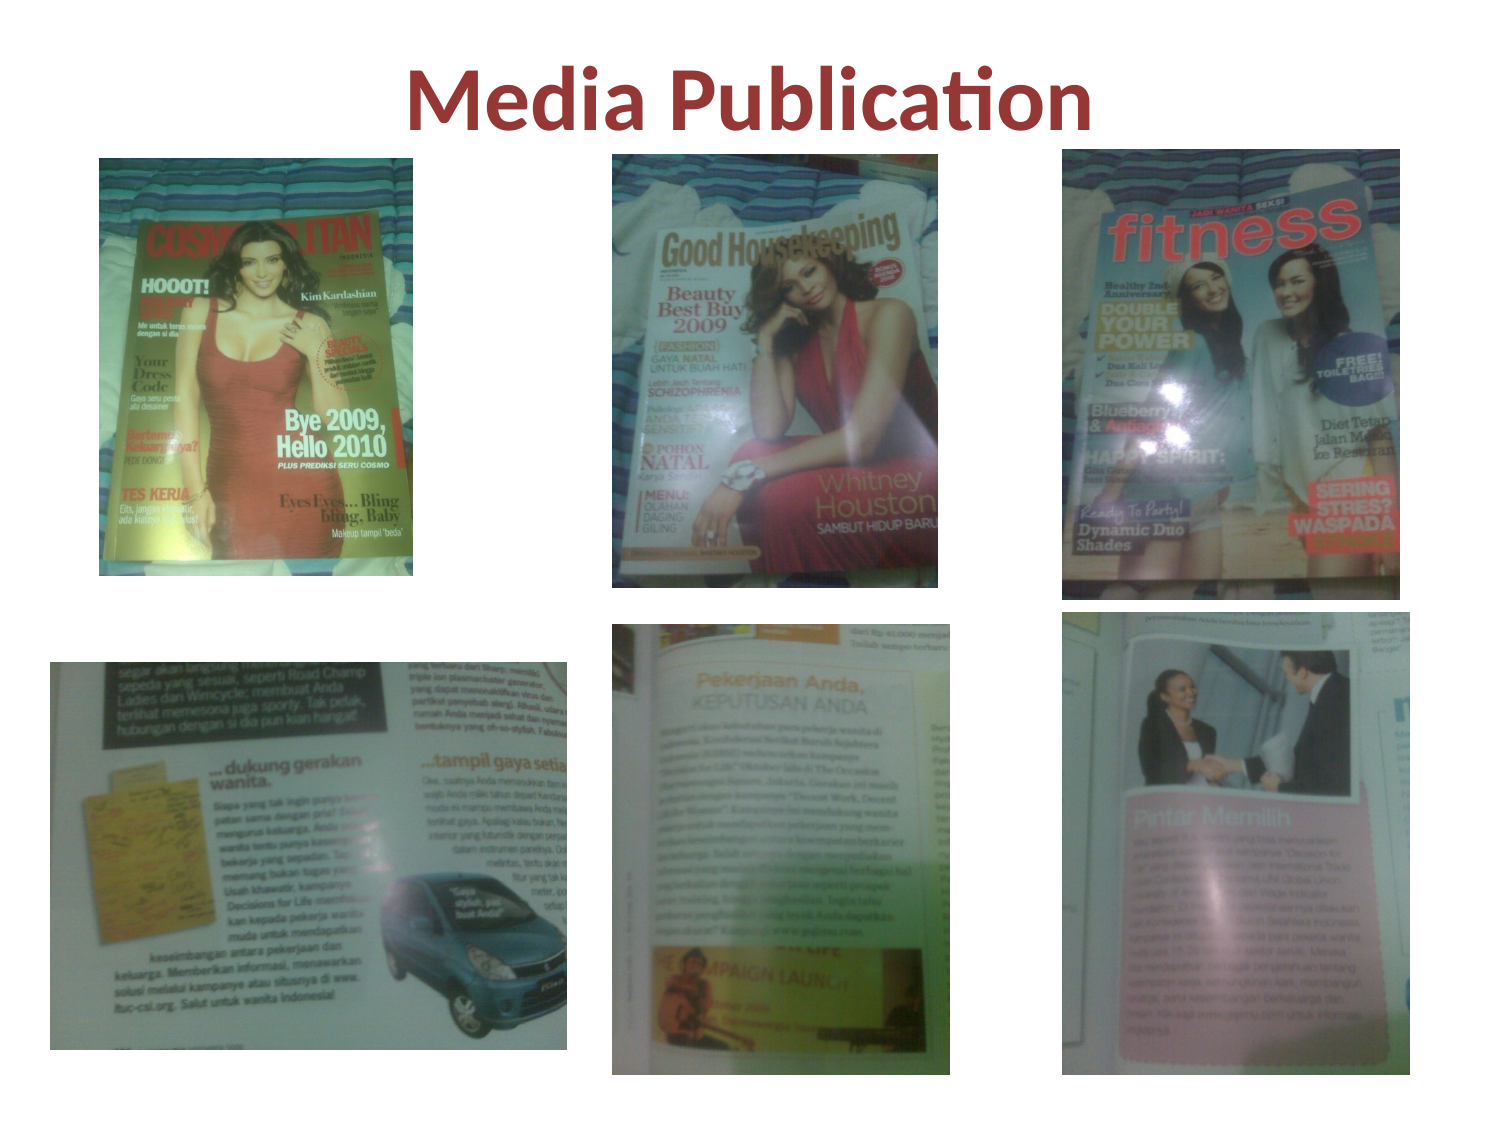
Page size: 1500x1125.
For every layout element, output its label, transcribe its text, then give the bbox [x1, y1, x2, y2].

picture [612, 624, 951, 1076]
picture [1062, 612, 1410, 1076]
picture [612, 153, 938, 588]
picture [49, 662, 567, 1051]
picture [1062, 149, 1401, 601]
title Media Publication [75, 0, 1425, 188]
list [99, 158, 413, 576]
